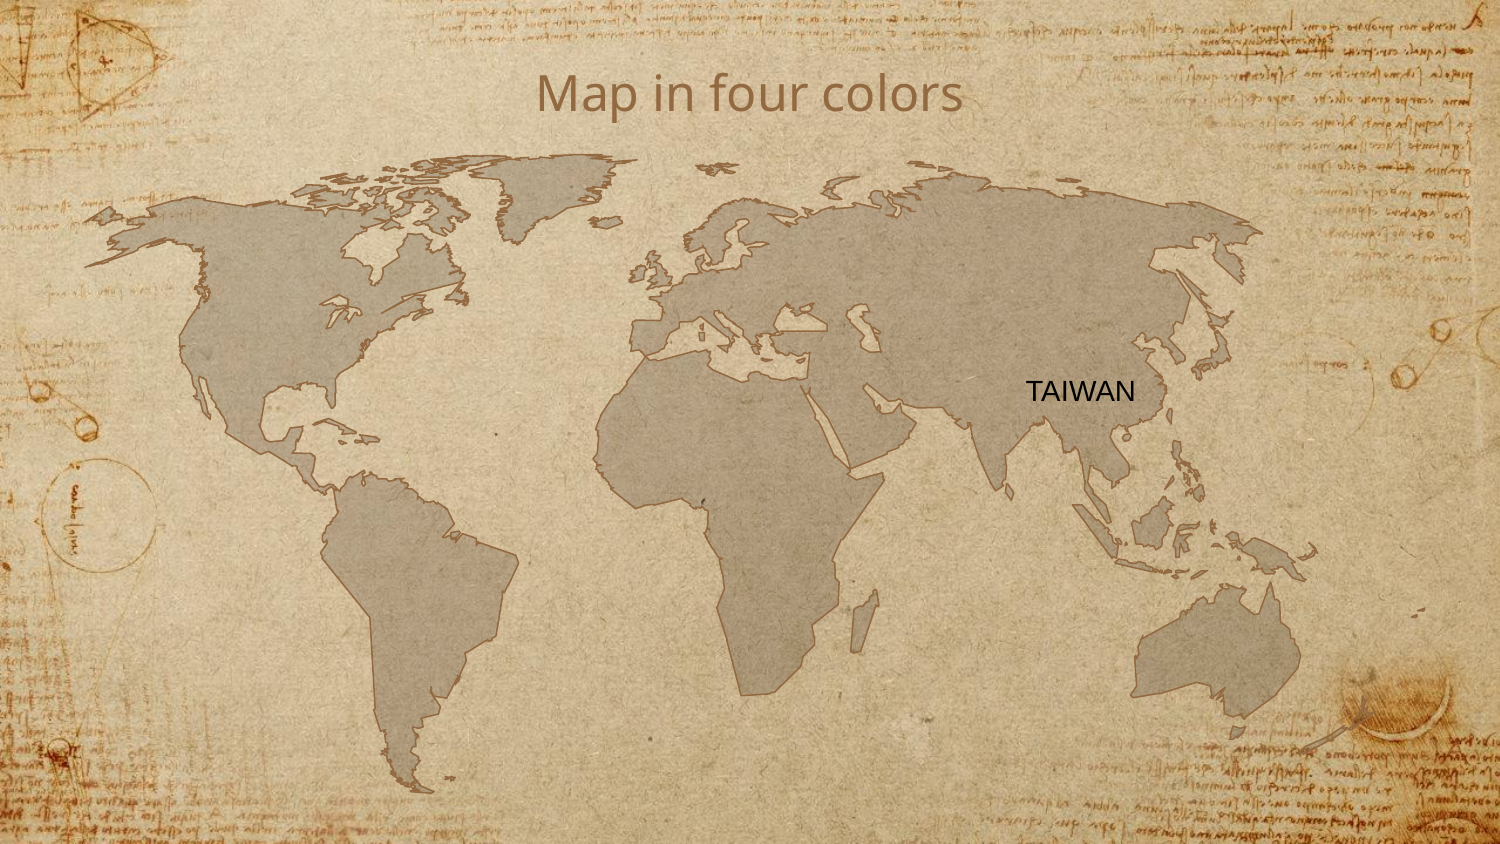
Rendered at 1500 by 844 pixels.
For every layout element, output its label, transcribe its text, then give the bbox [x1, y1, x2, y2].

text_box [374, 176, 393, 183]
text_box [396, 154, 638, 245]
text_box [695, 163, 739, 177]
text_box TAIWAN [1010, 357, 1164, 425]
picture [0, 0, 1500, 844]
text_box [1130, 582, 1301, 720]
text_box [1229, 725, 1246, 740]
text_box [84, 184, 519, 794]
text_box [320, 173, 368, 185]
text_box [1297, 542, 1318, 561]
text_box [592, 172, 1263, 696]
text_box [1225, 531, 1307, 582]
text_box [907, 161, 937, 169]
text_box [382, 166, 397, 172]
text_box [1299, 696, 1376, 755]
title Map in four colors [309, 0, 1191, 137]
text_box [938, 166, 953, 172]
